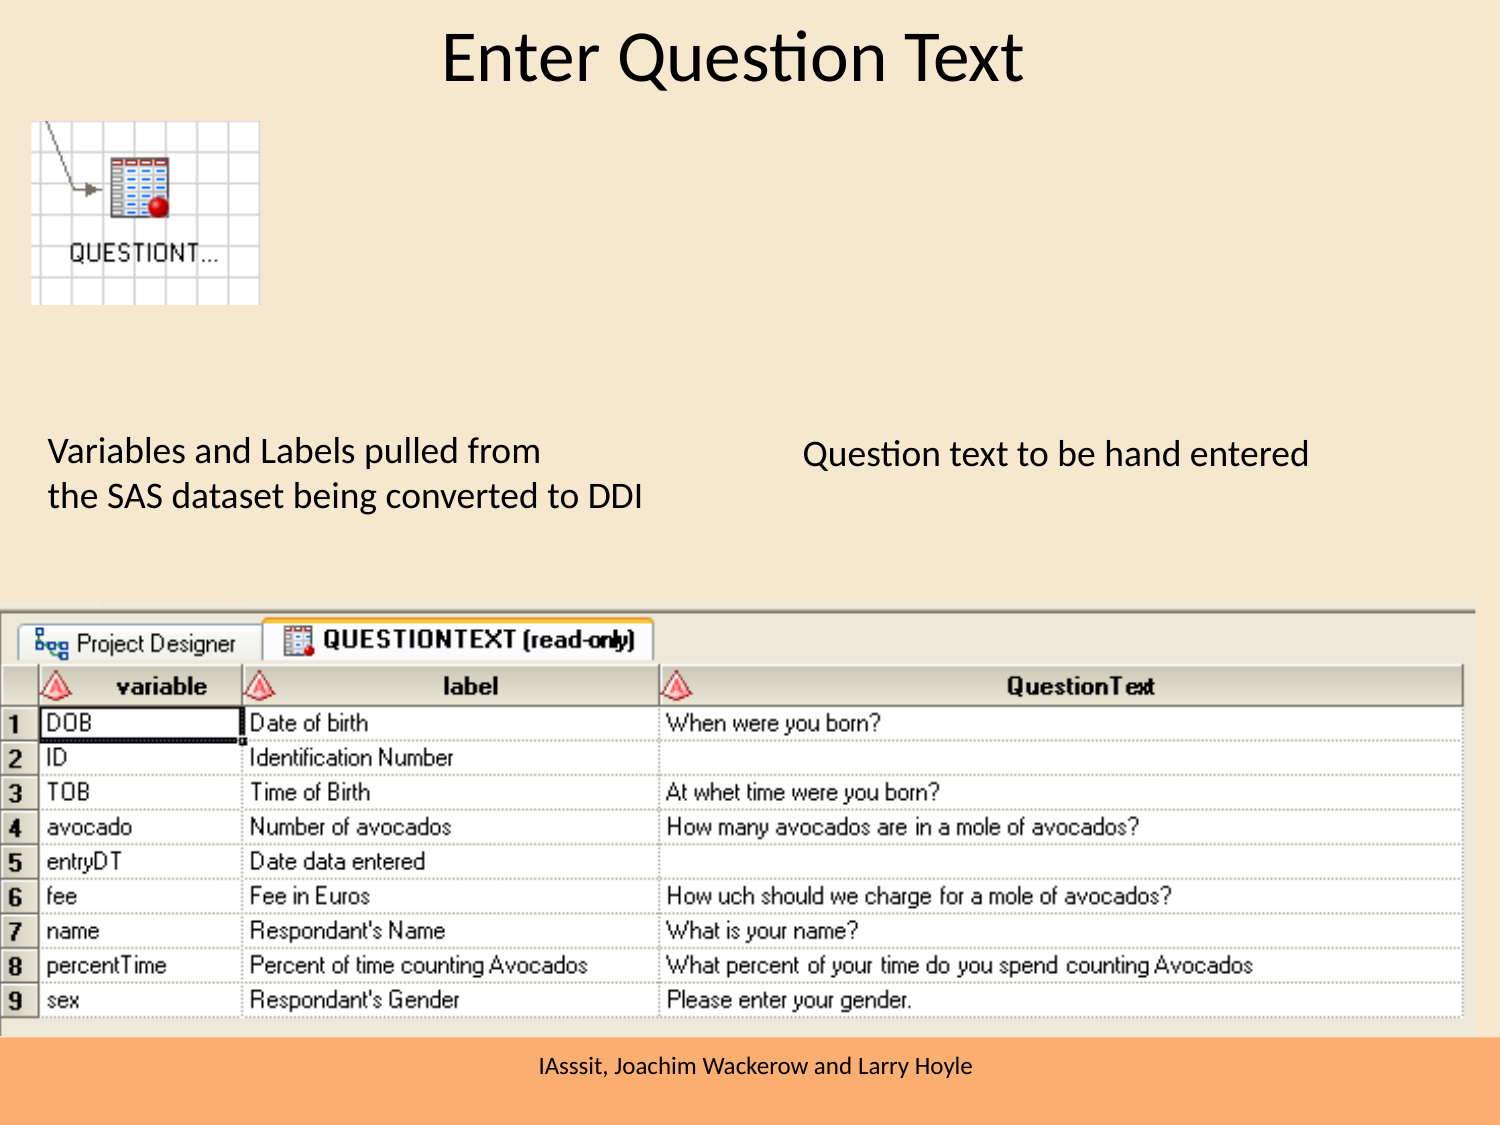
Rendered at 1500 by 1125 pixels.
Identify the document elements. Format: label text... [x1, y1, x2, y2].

text_box Variables and Labels pulled from the SAS dataset being converted to DDI [32, 418, 866, 524]
title Enter Question Text [75, 0, 1425, 192]
footer IAsssit, Joachim Wackerow and Larry Hoyle [399, 1044, 1113, 1103]
picture [0, 603, 1476, 1036]
picture [30, 121, 261, 306]
text_box Question text to be hand entered [787, 421, 1431, 482]
